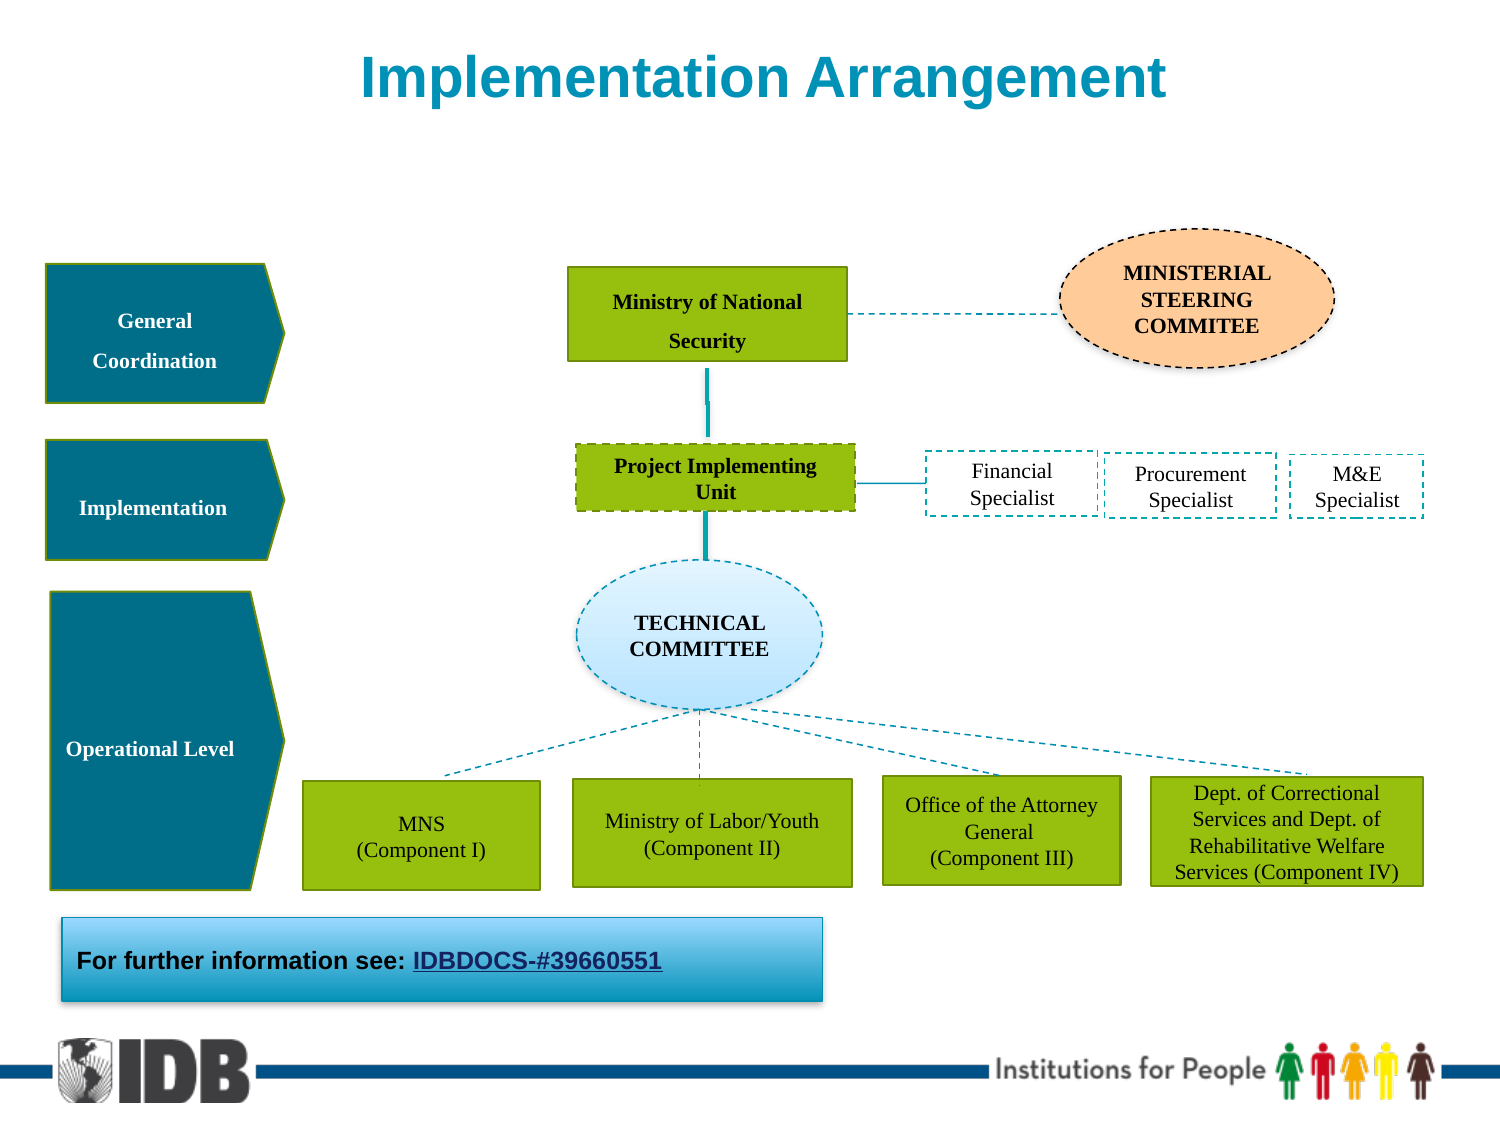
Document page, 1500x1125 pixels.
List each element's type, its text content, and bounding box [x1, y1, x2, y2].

text_box For further information see: IDBDOCS-#39660551 [61, 917, 823, 1002]
title Implementation Arrangement [89, 37, 1439, 111]
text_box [45, 228, 1424, 891]
